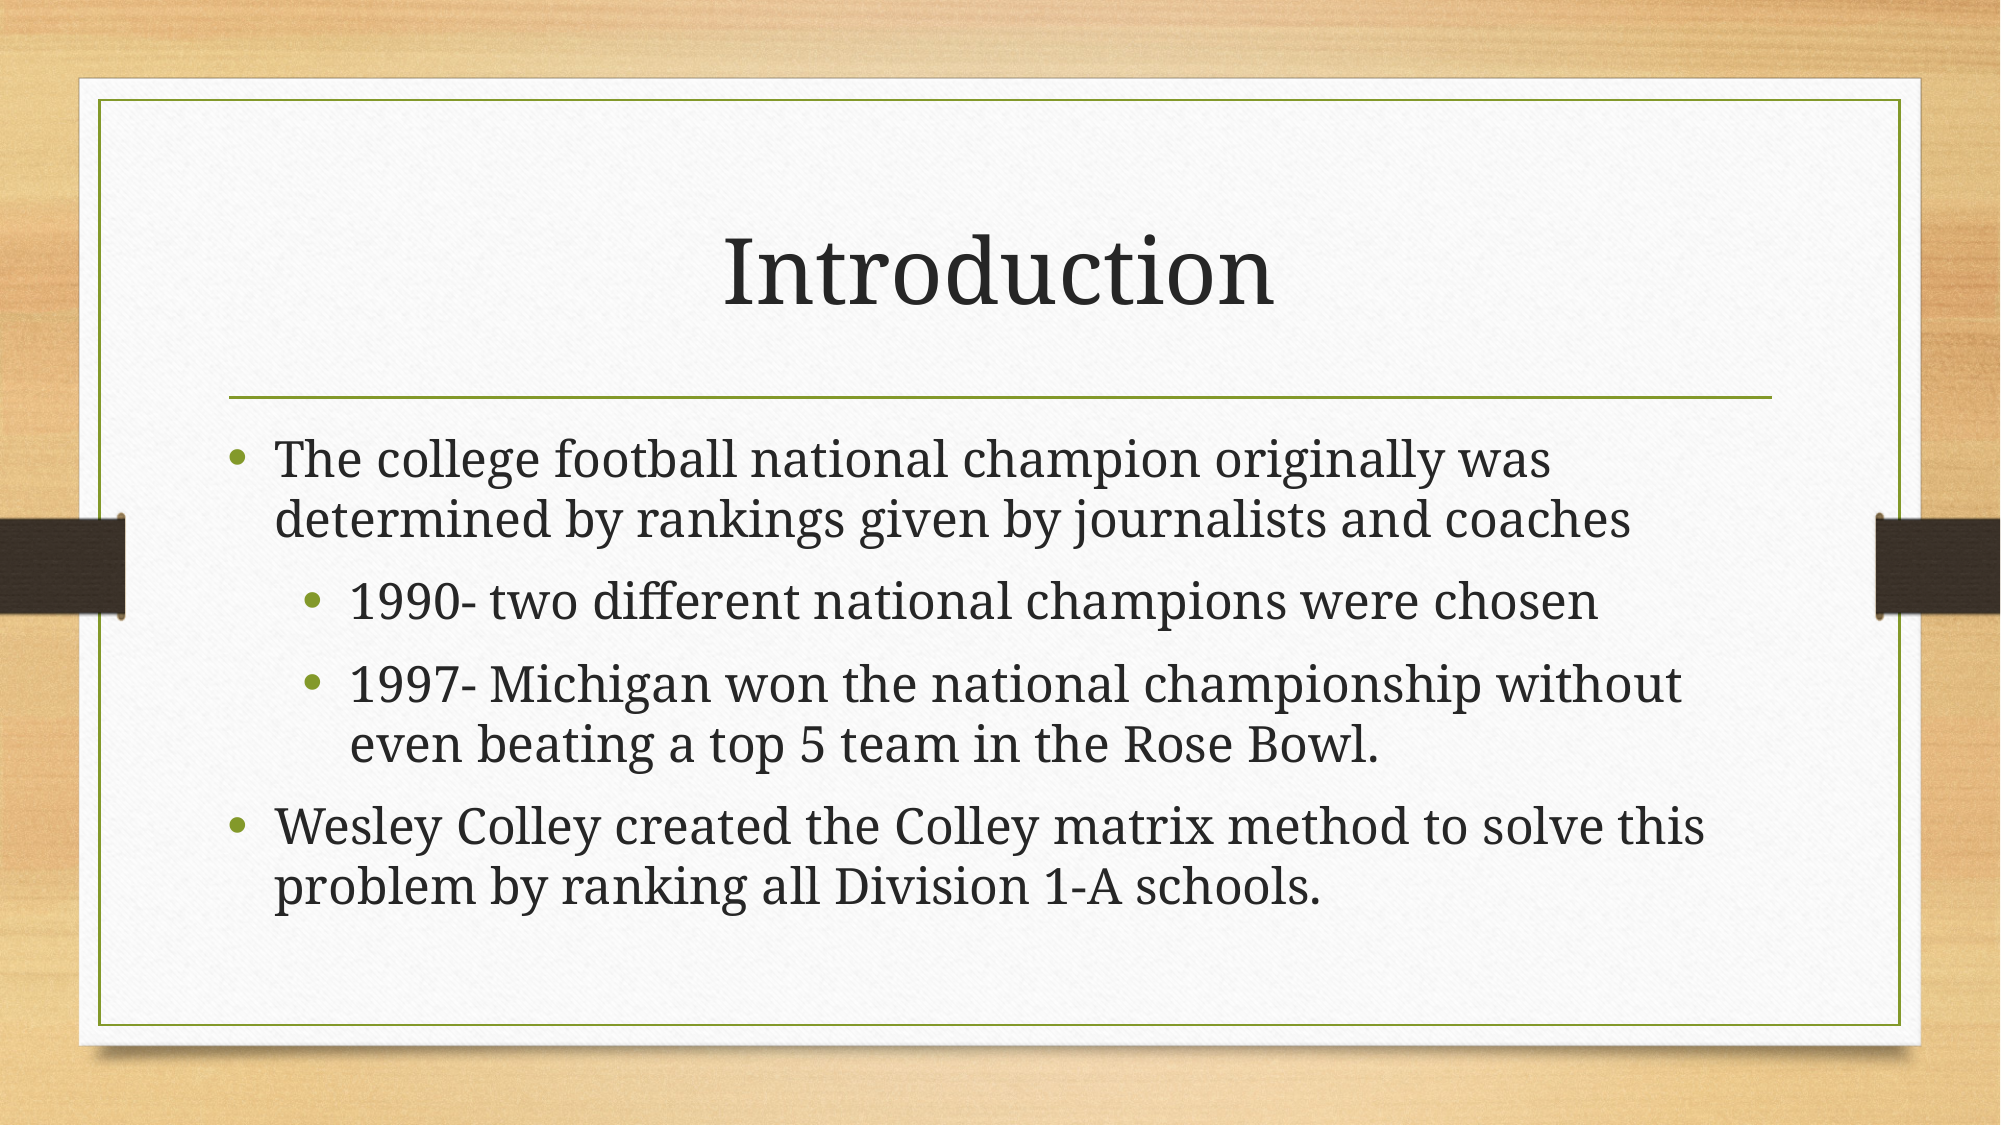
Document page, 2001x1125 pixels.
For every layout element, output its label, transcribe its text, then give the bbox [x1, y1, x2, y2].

picture [0, 0, 2001, 1125]
title Introduction [212, 161, 1788, 375]
list The college football national champion originally was determined by rankings given by journalists and coaches 1990- two different national champions were chosen 1997- Michigan won the national championship without even beating a top 5 team in the Rose Bowl. Wesley Colley created the Colley matrix method to solve this problem by ranking all Division 1-A schools. [212, 419, 1788, 964]
